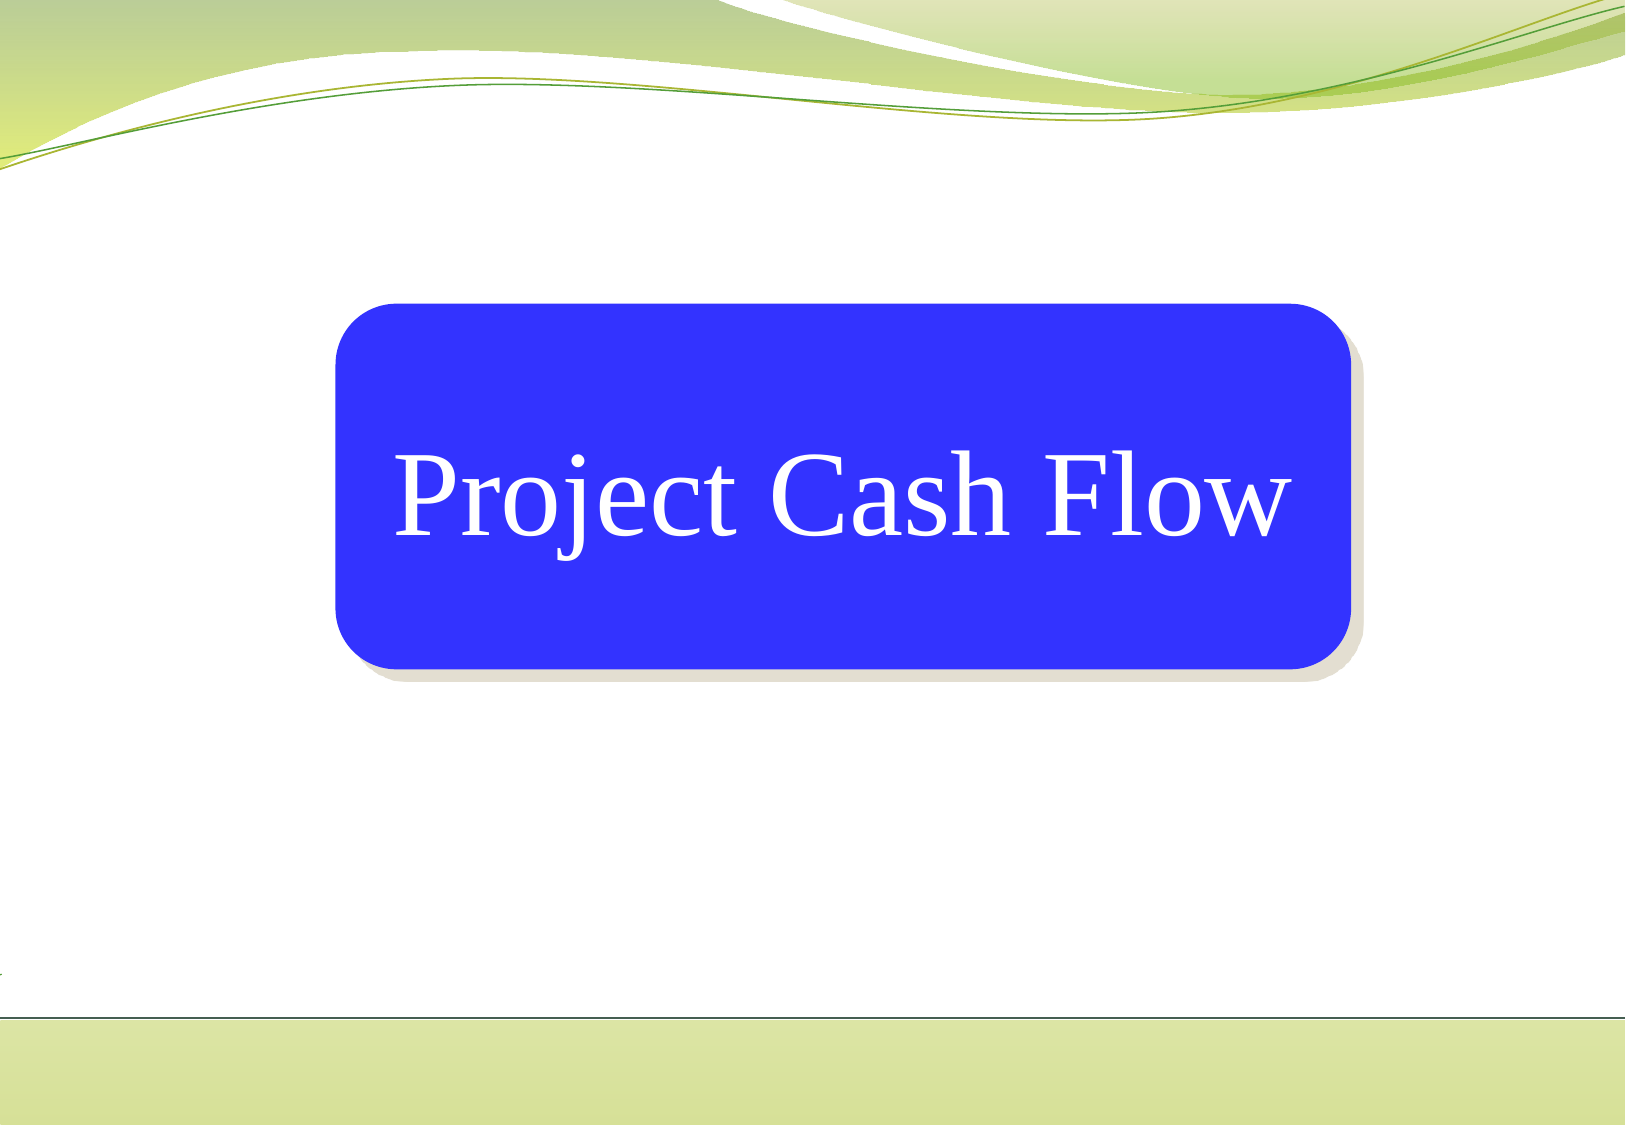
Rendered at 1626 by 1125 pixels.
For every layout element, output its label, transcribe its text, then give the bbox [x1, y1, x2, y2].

text_box Project Cash Flow [335, 303, 1352, 670]
